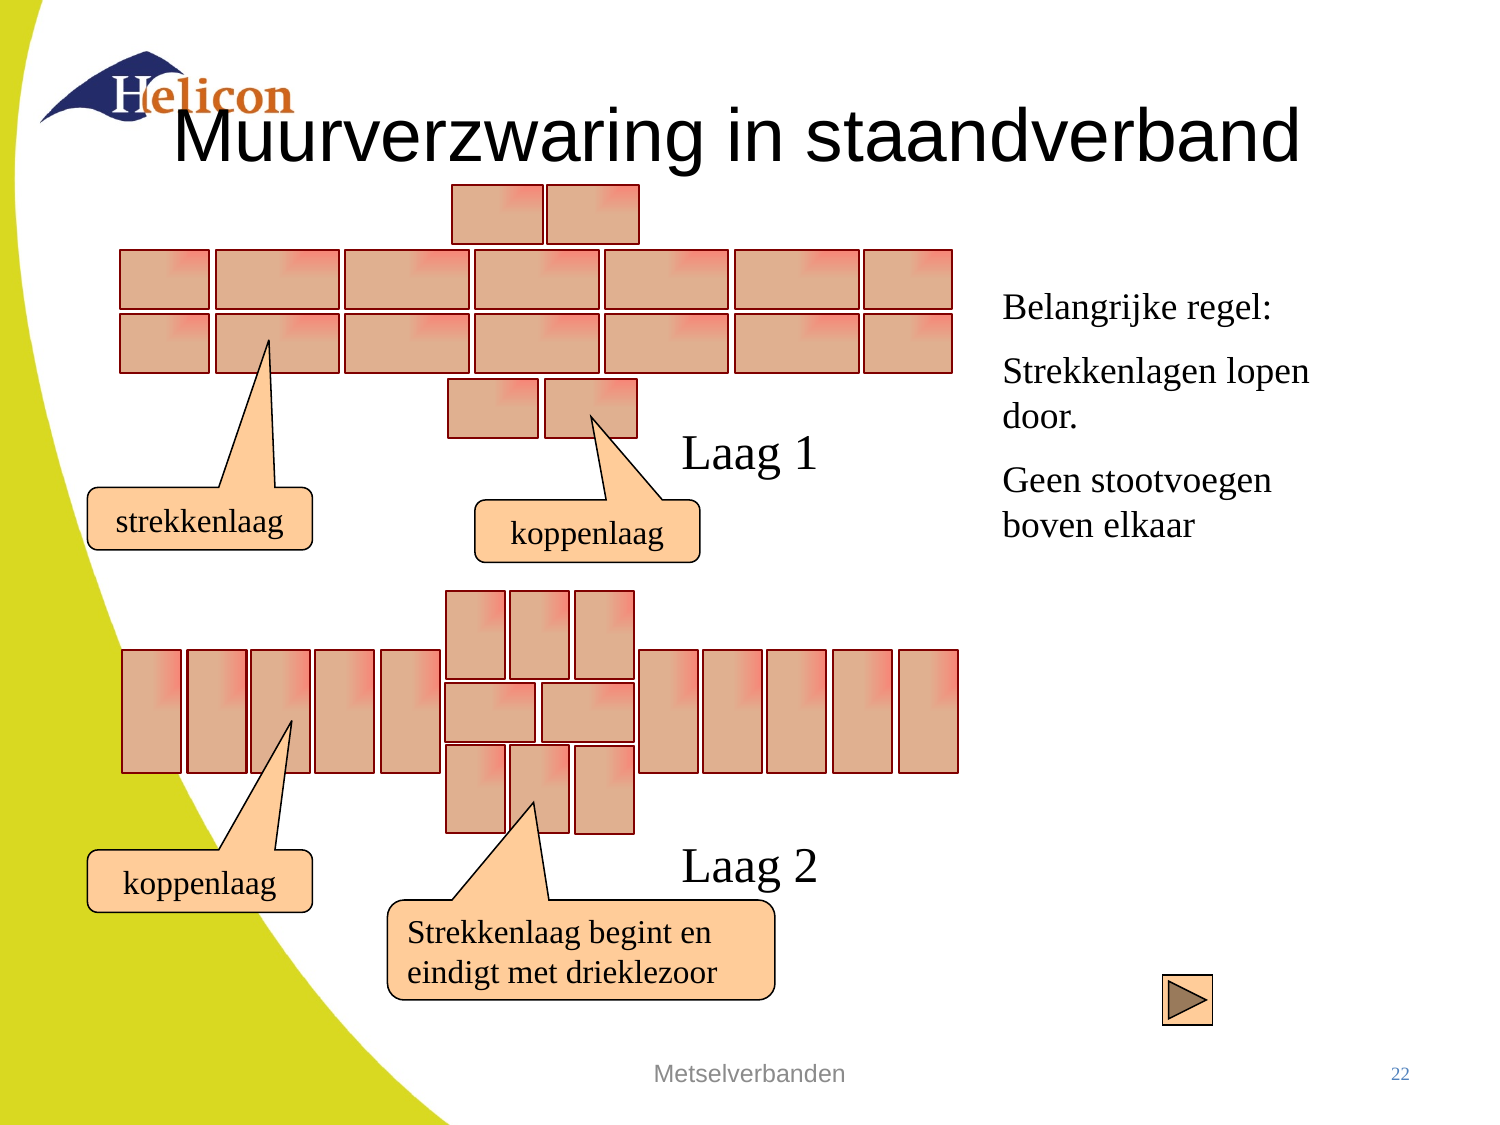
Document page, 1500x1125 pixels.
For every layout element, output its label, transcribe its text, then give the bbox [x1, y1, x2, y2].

text_box [1162, 975, 1213, 1026]
text_box koppenlaag [474, 446, 700, 563]
text_box Strekkenlaag begint en eindigt met drieklezoor [387, 844, 775, 1000]
title Muurverzwaring in staandverband [99, 75, 1375, 188]
picture [0, 0, 1500, 1125]
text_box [120, 185, 953, 439]
text_box Belangrijke regel: Strekkenlagen lopen door. Geen stootvoegen boven elkaar [987, 274, 1388, 553]
text_box strekkenlaag [87, 446, 313, 550]
text_box Laag 2 [612, 844, 888, 900]
footer Metselverbanden [512, 1042, 988, 1103]
slide_number 22 [1074, 1042, 1425, 1103]
text_box Laag 1 [618, 446, 888, 488]
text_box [121, 590, 959, 835]
text_box koppenlaag [87, 844, 313, 913]
